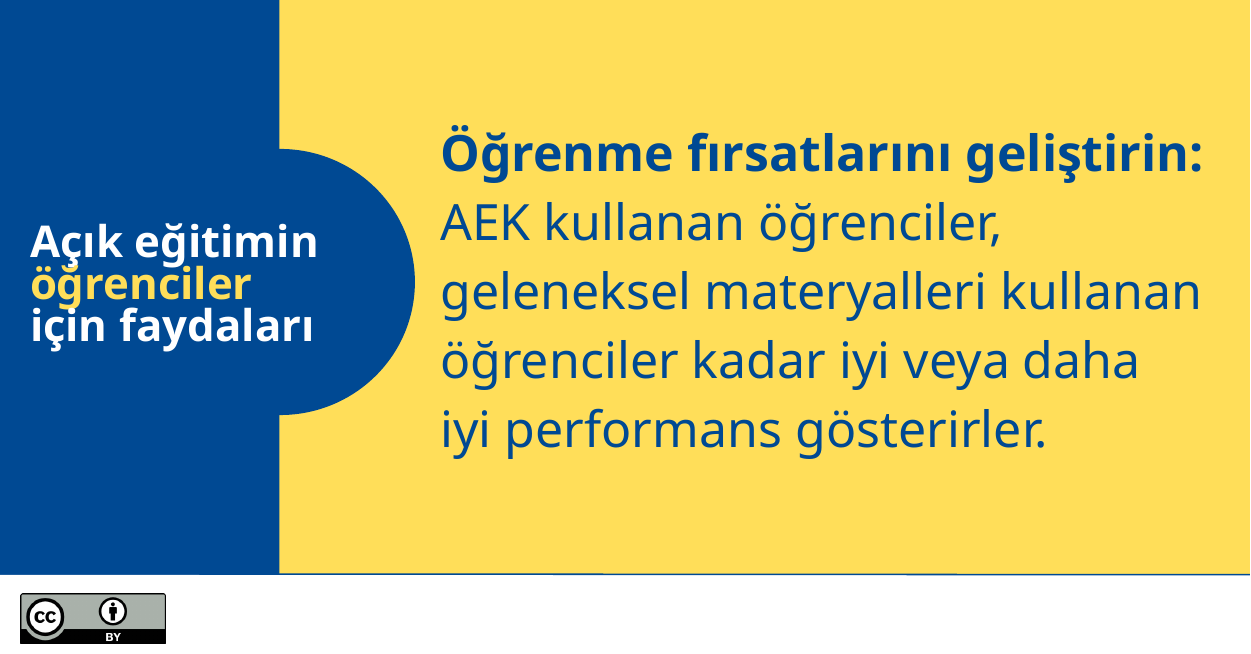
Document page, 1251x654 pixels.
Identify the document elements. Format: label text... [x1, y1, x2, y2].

text_box [167, 148, 415, 416]
text_box Açık eğitimin öğrenciler için faydaları [15, 209, 356, 366]
text_box Öğrenme fırsatlarını geliştirin: AEK kullanan öğrenciler, geleneksel materyalleri kullanan öğrenciler kadar iyi veya daha iyi performans gösterirler. [425, 97, 1220, 472]
picture [20, 592, 166, 645]
text_box [0, 582, 1250, 654]
text_box [0, 0, 280, 573]
